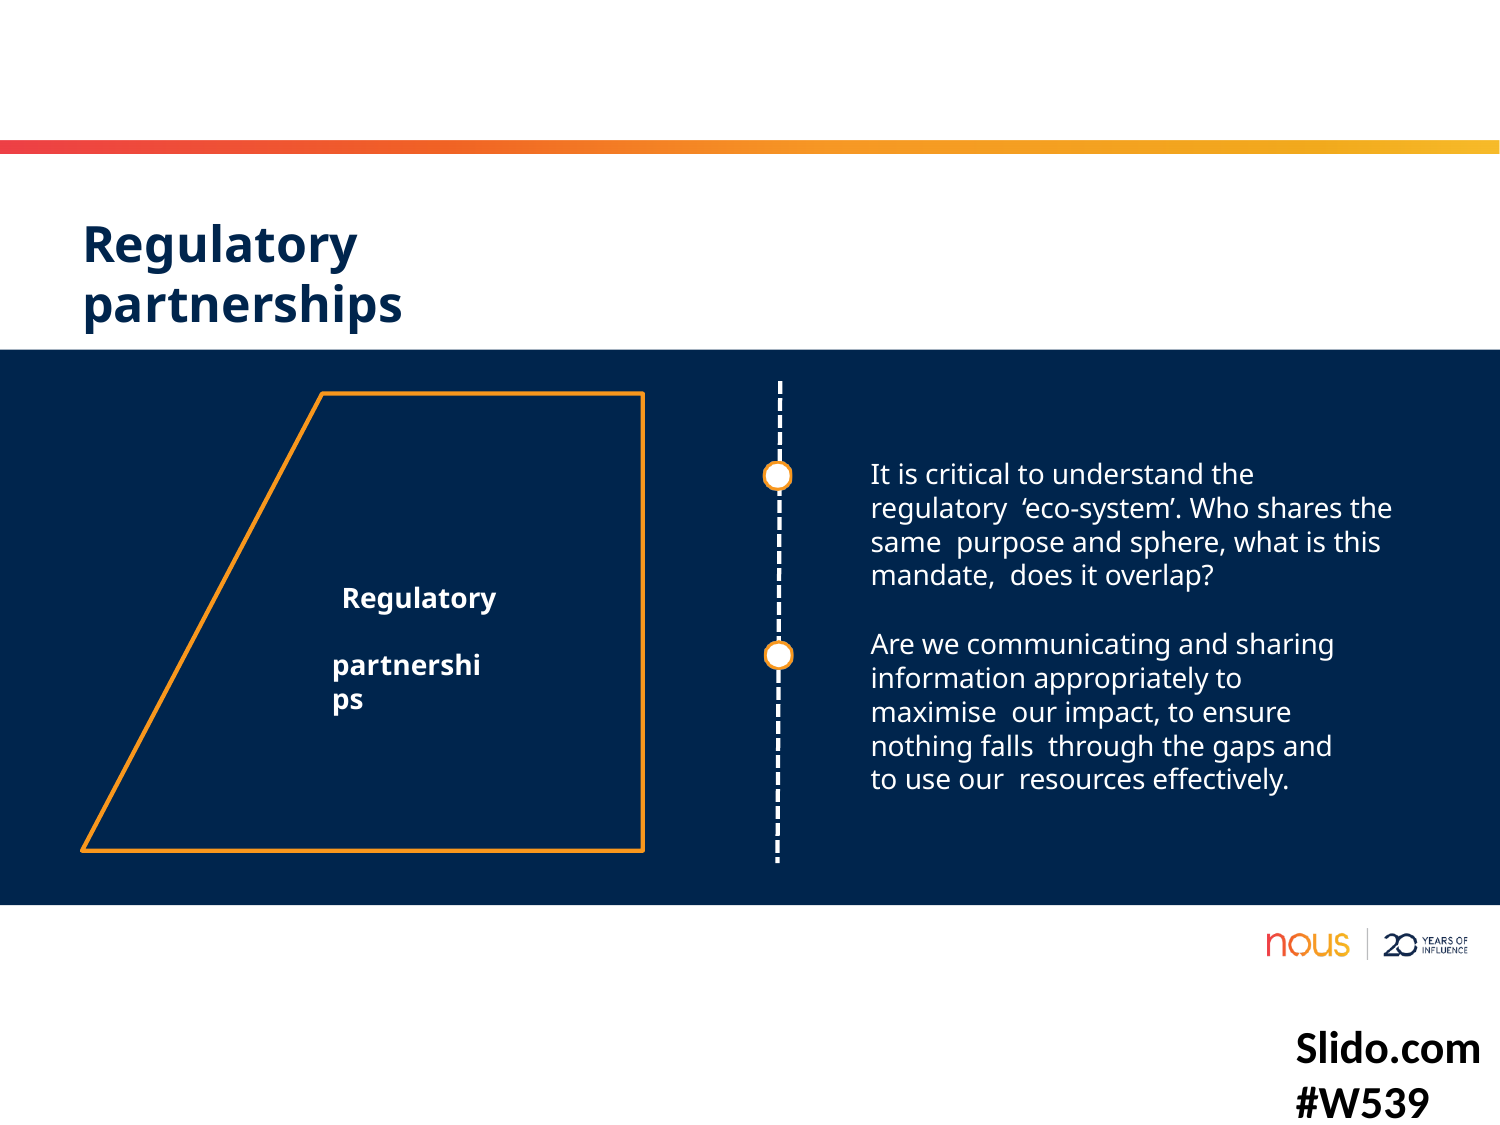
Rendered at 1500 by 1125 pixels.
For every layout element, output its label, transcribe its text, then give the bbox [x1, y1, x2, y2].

text_box [763, 640, 794, 670]
title Regulatory partnerships [80, 211, 630, 401]
text_box It is critical to understand the regulatory ‘eco-system’. Who shares the same purpose and sphere, what is this mandate, does it overlap? [869, 455, 1394, 592]
text_box Are we communicating and sharing information appropriately to maximise our impact, to ensure nothing falls through the gaps and to use our resources effectively. [869, 625, 1347, 796]
text_box [1267, 928, 1468, 960]
text_box [762, 461, 793, 491]
text_box [0, 349, 1500, 906]
text_box [0, 140, 1500, 154]
text_box Regulatory partnerships [330, 578, 500, 715]
text_box Slido.com #W539 [1281, 1010, 1500, 1125]
text_box [82, 393, 643, 851]
